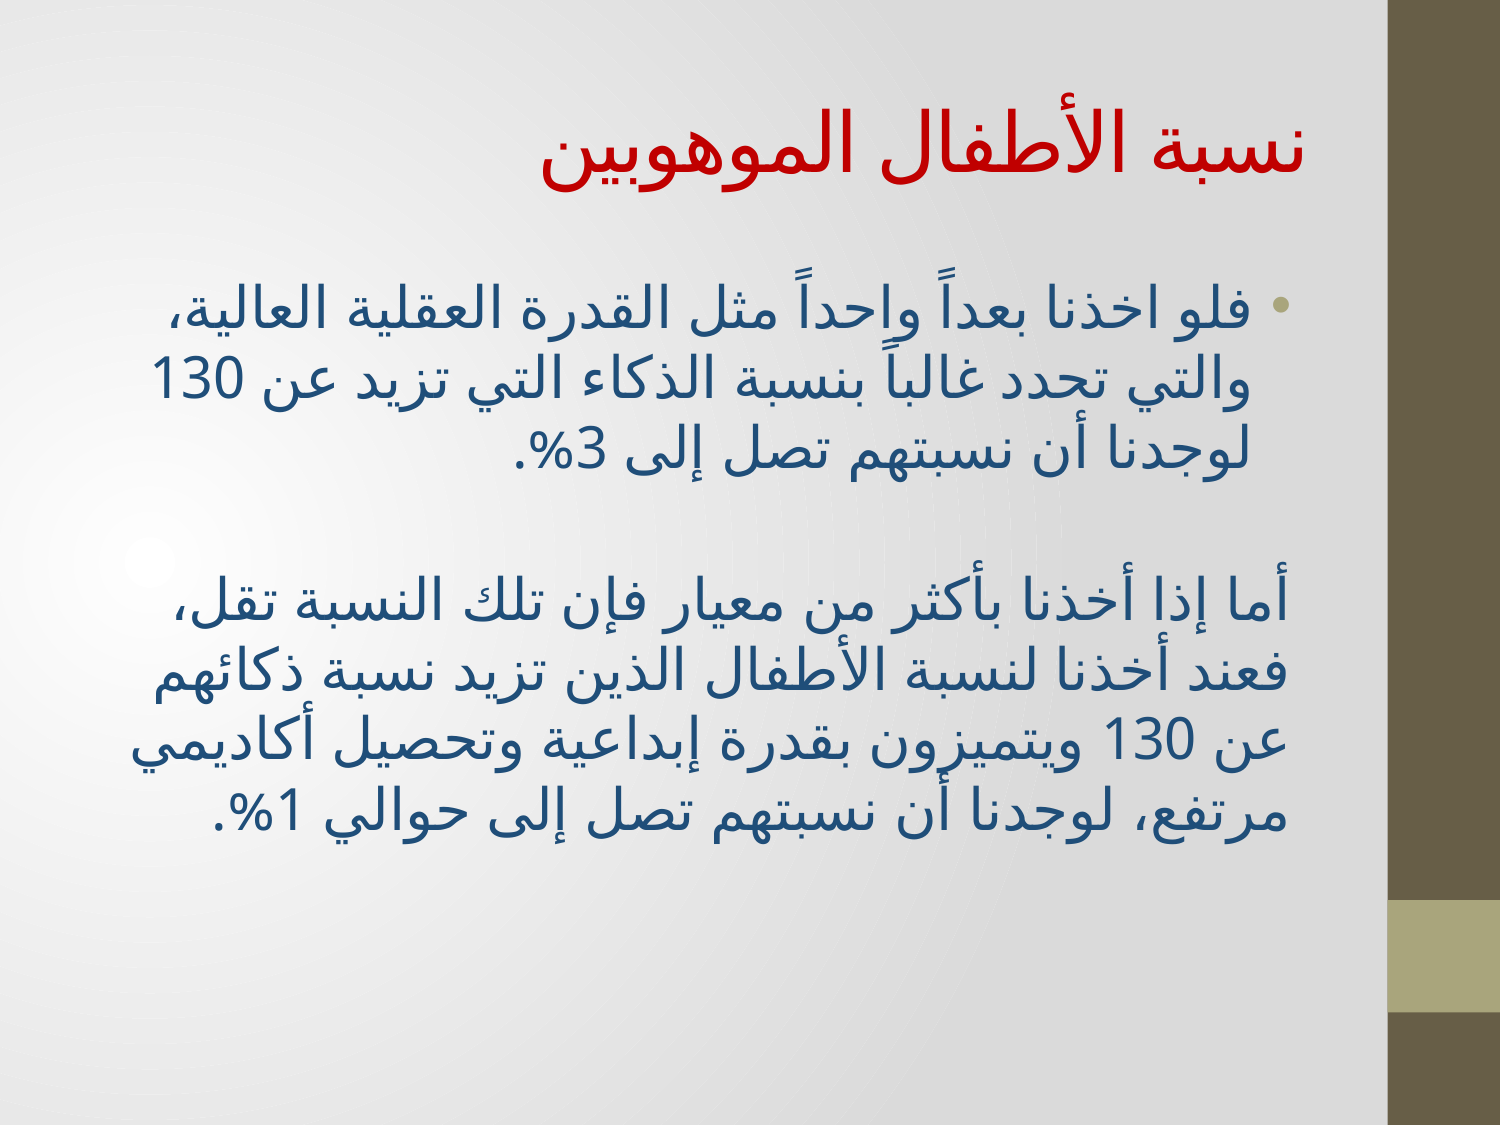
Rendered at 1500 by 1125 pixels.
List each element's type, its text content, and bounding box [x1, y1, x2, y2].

title نسبة الأطفال الموهوبين [75, 45, 1325, 233]
list فلو اخذنا بعداً واحداً مثل القدرة العقلية العالية، والتي تحدد غالباً بنسبة الذكاء التي تزيد عن 130 لوجدنا أن نسبتهم تصل إلى 3%. أما إذا أخذنا بأكثر من معيار فإن تلك النسبة تقل، فعند أخذنا لنسبة الأطفال الذين تزيد نسبة ذكائهم عن 130 ويتميزون بقدرة إبداعية وتحصيل أكاديمي مرتفع، لوجدنا أن نسبتهم تصل إلى حوالي 1%. [75, 262, 1325, 1050]
